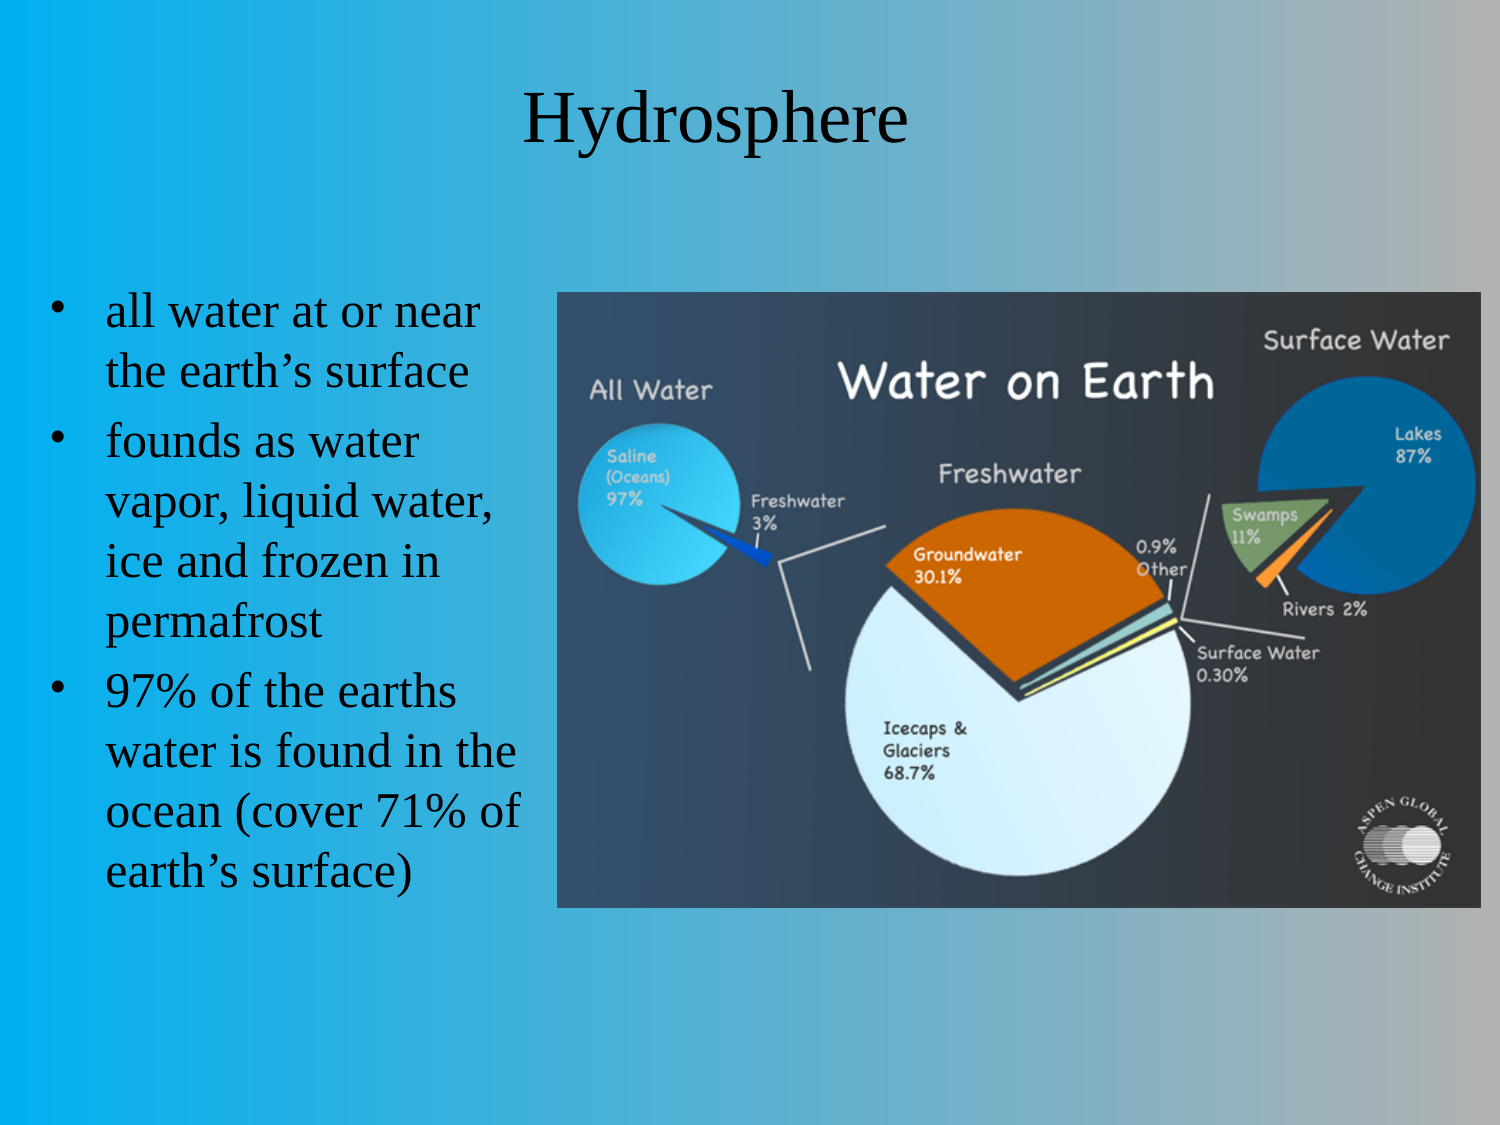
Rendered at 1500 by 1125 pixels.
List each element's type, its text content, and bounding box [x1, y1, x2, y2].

picture [556, 292, 1481, 909]
title Hydrosphere [287, 0, 1146, 225]
list all water at or near the earth’s surface founds as water vapor, liquid water, ice and frozen in permafrost 97% of the earths water is found in the ocean (cover 71% of earth’s surface) [0, 269, 544, 932]
